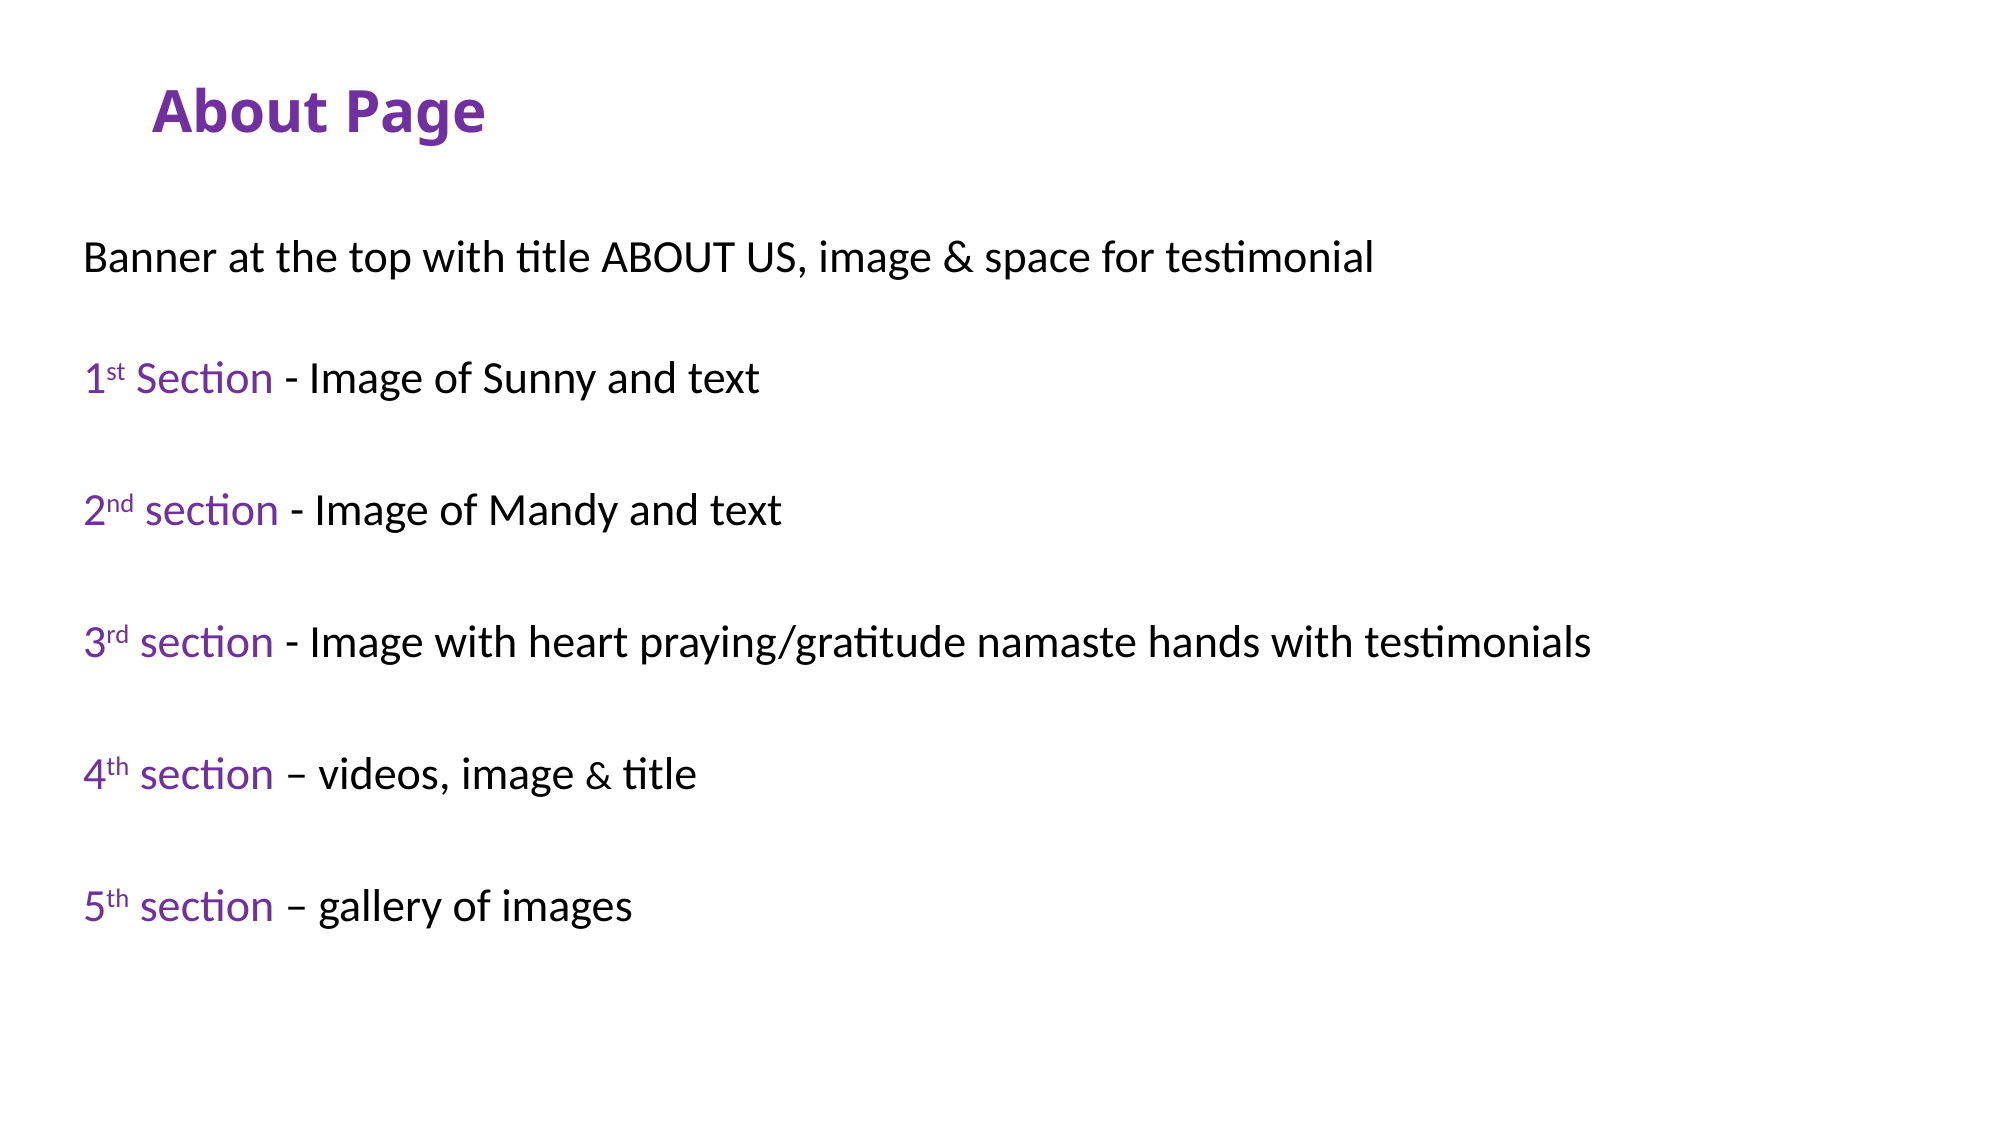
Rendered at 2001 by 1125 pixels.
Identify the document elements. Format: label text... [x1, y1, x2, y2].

title About Page [137, 59, 1863, 168]
list Banner at the top with title ABOUT US, image & space for testimonial 1st Section - Image of Sunny and text 2nd section - Image of Mandy and text 3rd section - Image with heart praying/gratitude namaste hands with testimonials 4th section – videos, image & title 5th section – gallery of images [68, 225, 1921, 940]
